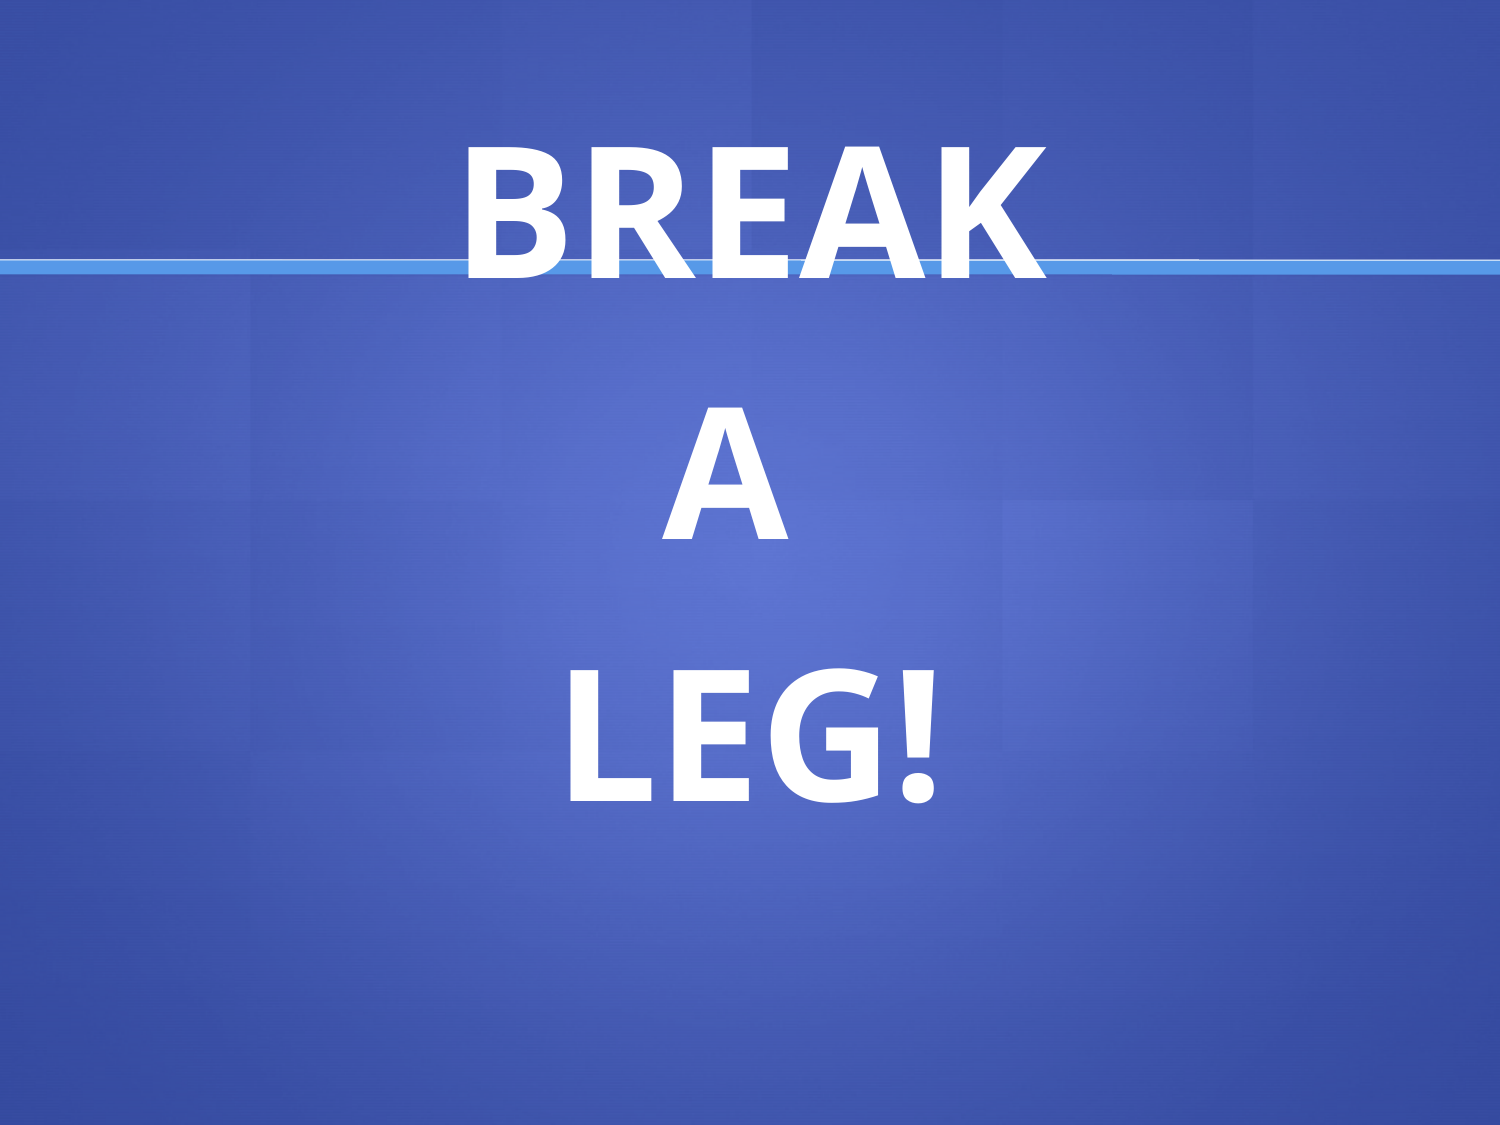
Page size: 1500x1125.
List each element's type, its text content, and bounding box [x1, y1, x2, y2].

list BREAK A LEG! [75, 87, 1425, 988]
